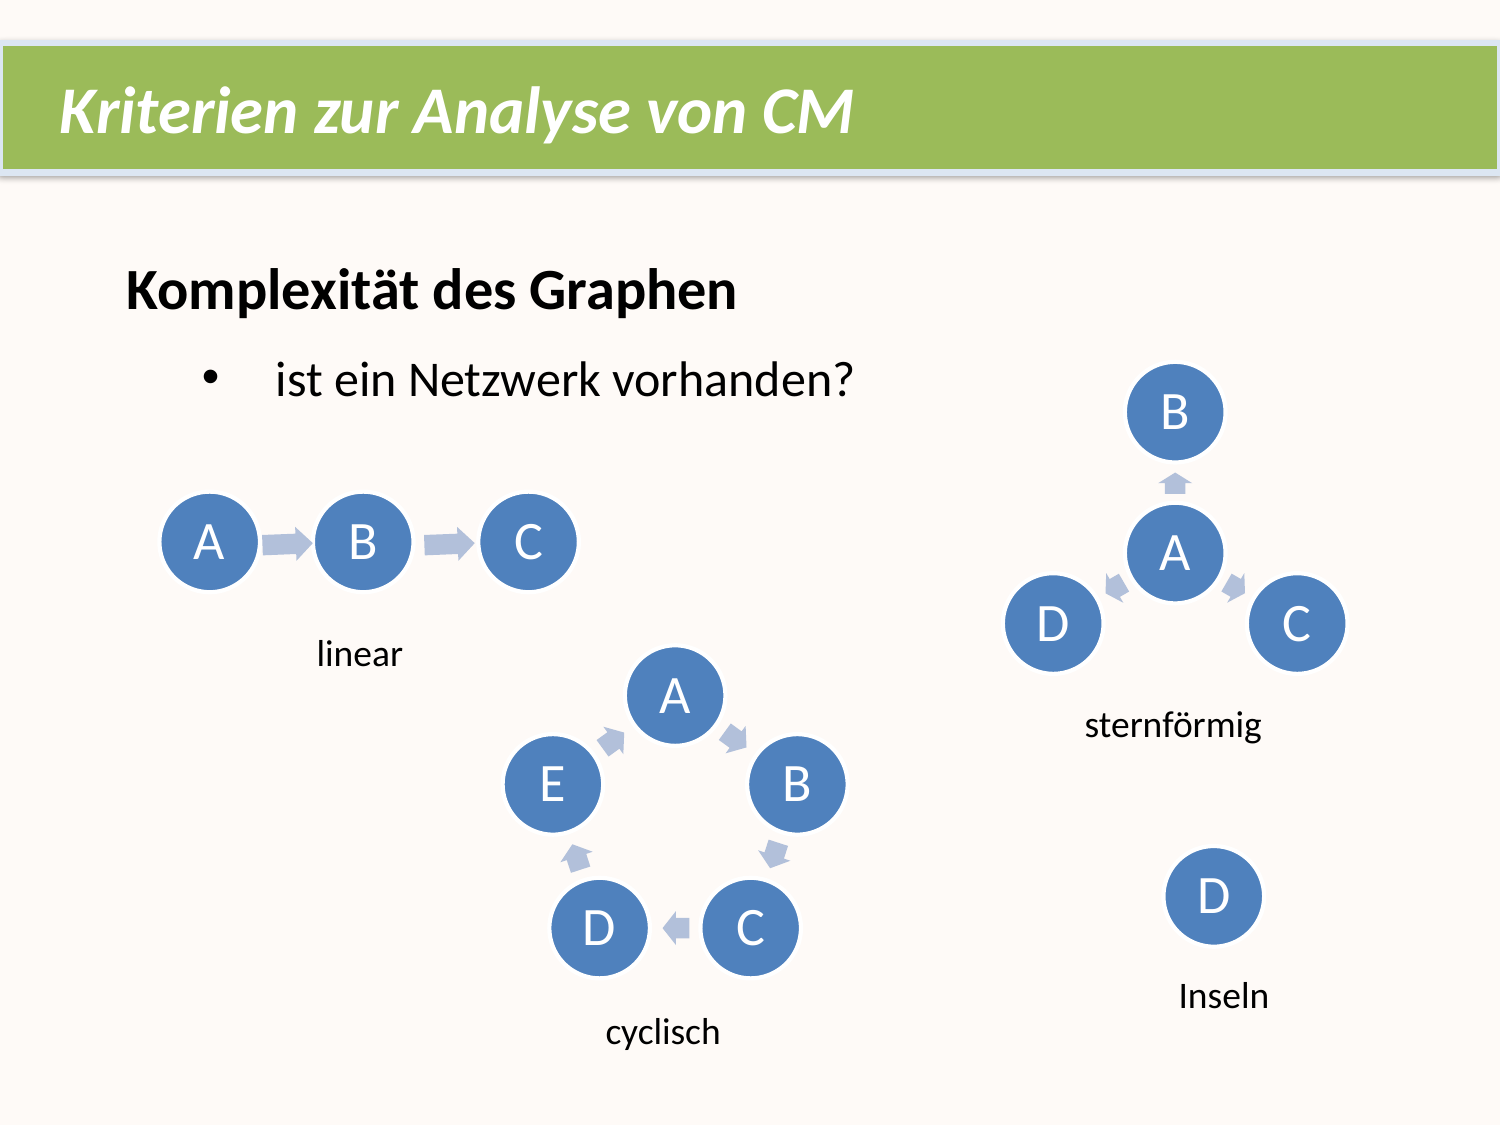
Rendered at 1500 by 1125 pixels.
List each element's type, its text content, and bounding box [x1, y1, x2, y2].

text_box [1163, 845, 1285, 1025]
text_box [395, 644, 955, 1061]
text_box Kriterien zur Analyse von CM [0, 40, 1500, 176]
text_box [159, 491, 580, 683]
text_box Komplexität des Graphen ist ein Netzwerk vorhanden? [112, 243, 1365, 604]
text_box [962, 361, 1389, 754]
